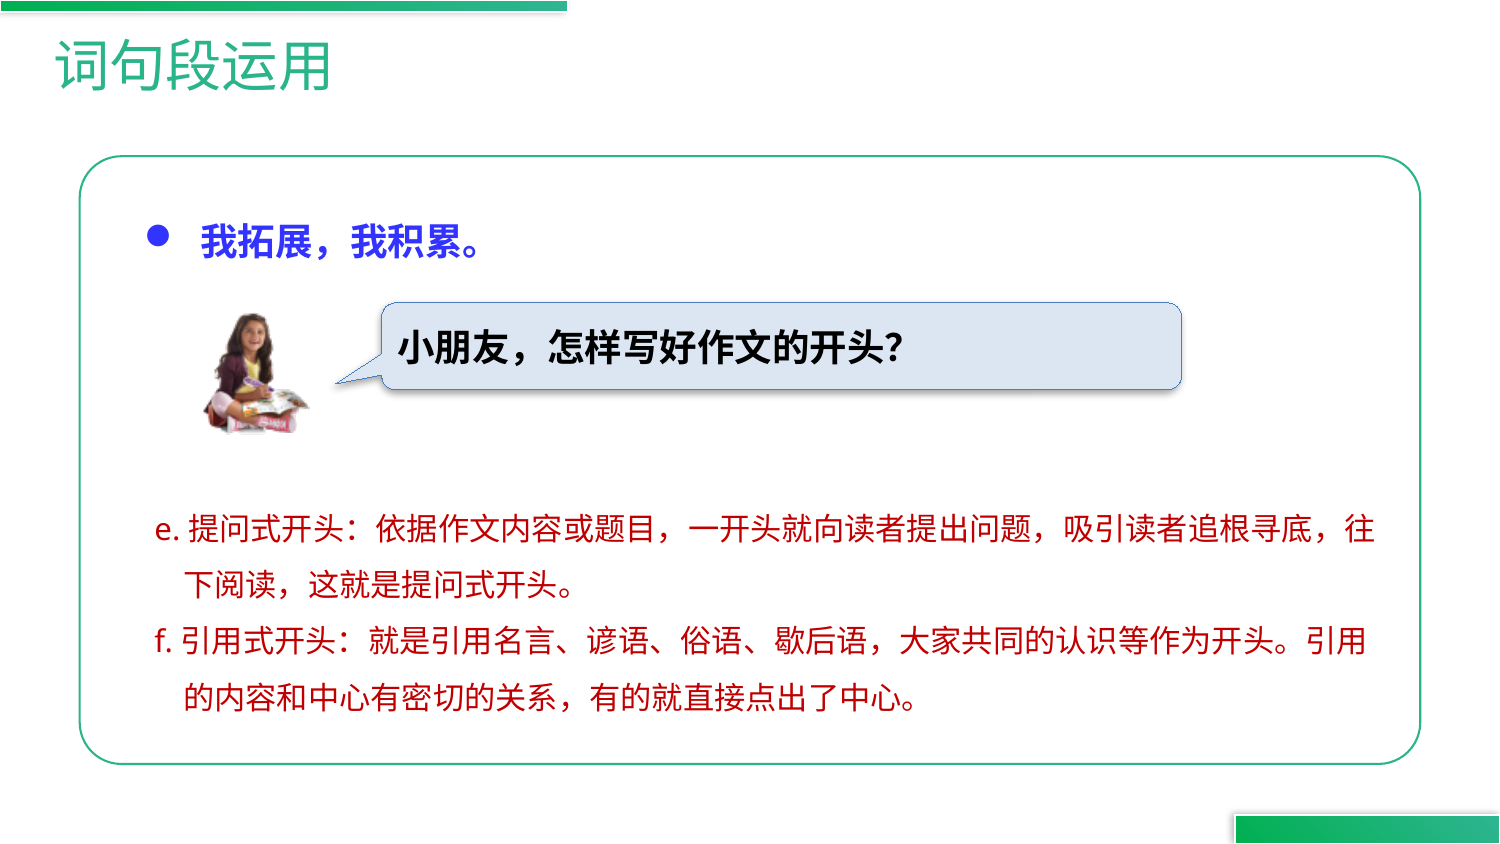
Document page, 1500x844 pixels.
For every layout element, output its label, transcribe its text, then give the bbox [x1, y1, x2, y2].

picture [185, 295, 327, 452]
text_box 小朋友，怎样写好作文的开头？ [335, 302, 1182, 390]
list 词句段运用 [41, 32, 382, 94]
text_box 我拓展，我积累。 [132, 190, 512, 269]
text_box e.提问式开头：依据作文内容或题目，一开头就向读者提出问题，吸引读者追根寻底，往下阅读，这就是提问式开头。 f.引用式开头：就是引用名言、谚语、俗语、歇后语，大家共同的认识等作为开头。引用的内容和中心有密切的关系，有的就直接点出了中心。 [143, 484, 1402, 744]
